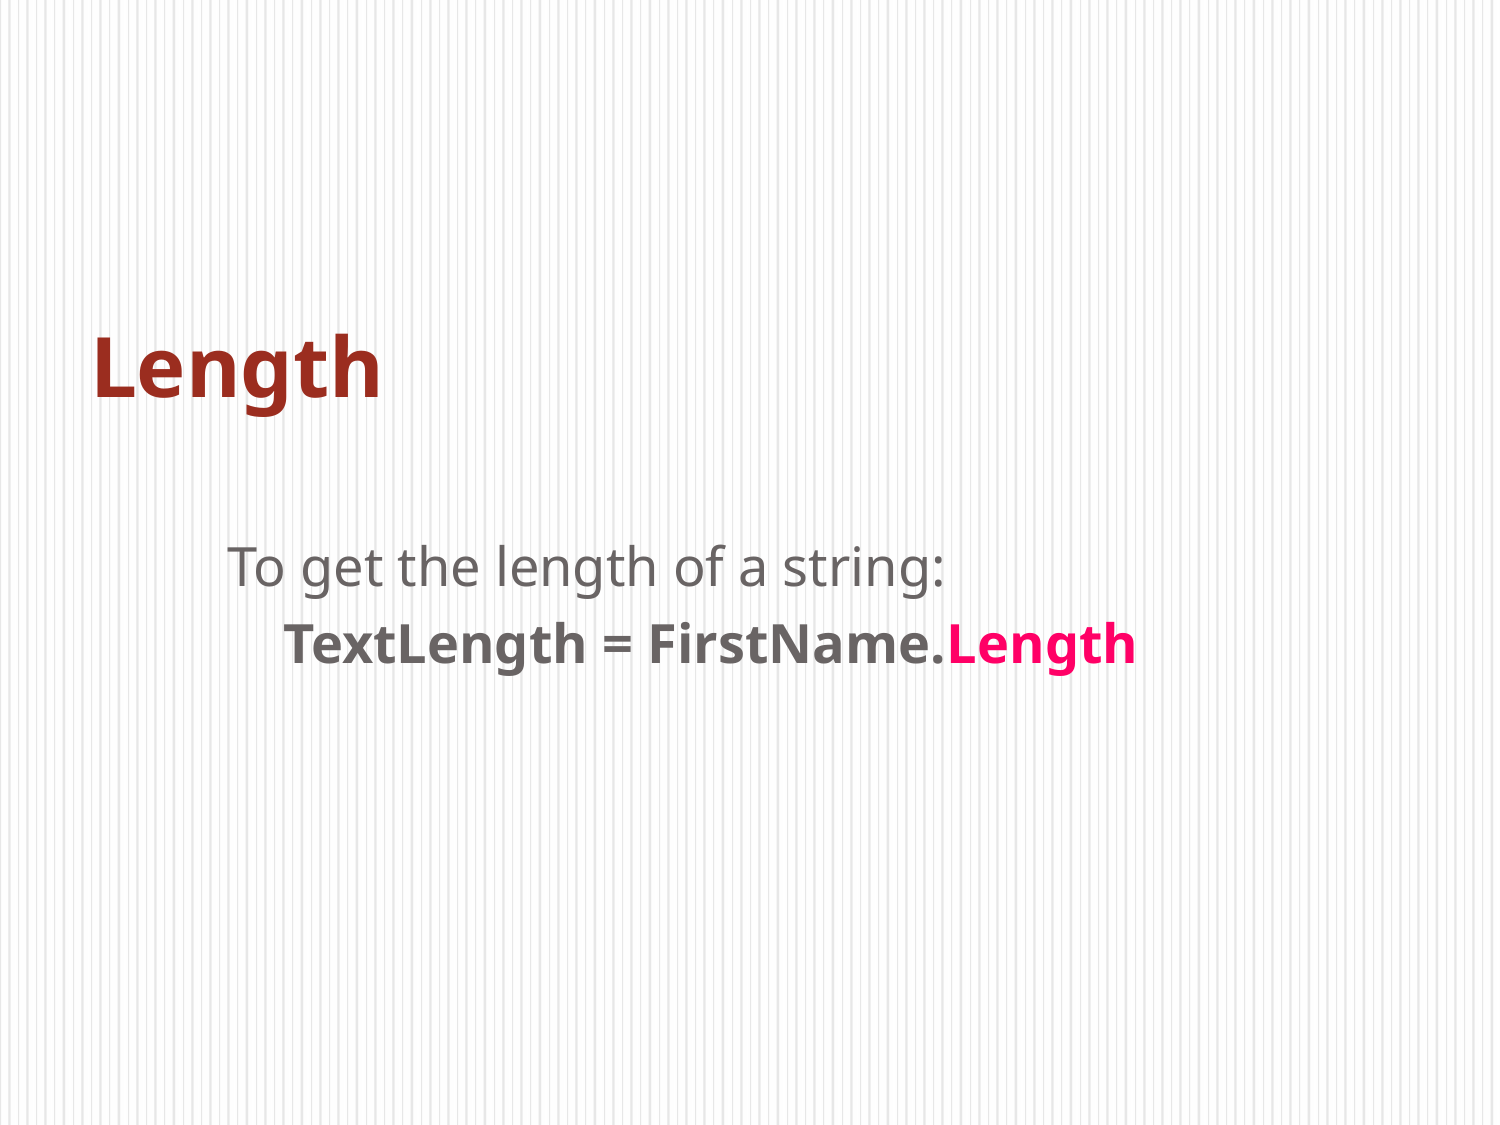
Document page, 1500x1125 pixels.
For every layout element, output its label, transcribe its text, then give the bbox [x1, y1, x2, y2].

title Length [74, 246, 1426, 489]
subtitle To get the length of a string: TextLength = FirstName.Length [212, 524, 1263, 788]
